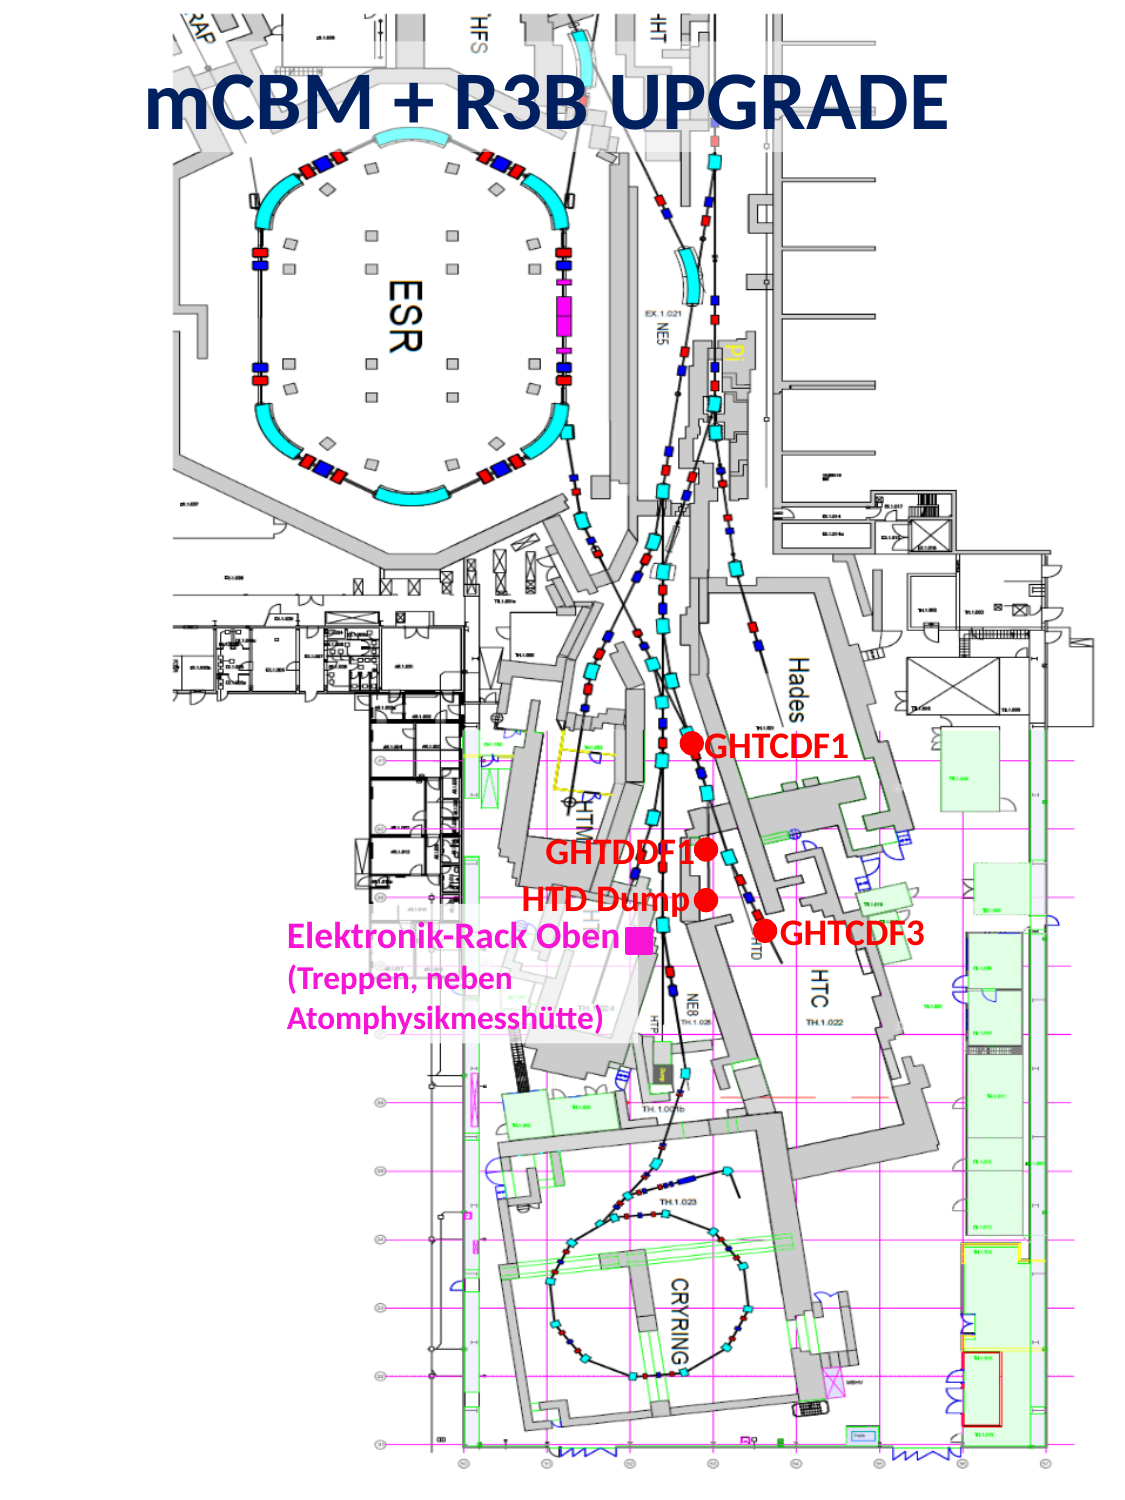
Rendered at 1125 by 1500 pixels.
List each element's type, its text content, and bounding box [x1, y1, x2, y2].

text_box mCBM + R3B UPGRADE [7, 41, 1106, 152]
picture [0, 152, 1125, 1489]
picture [174, 15, 1106, 41]
